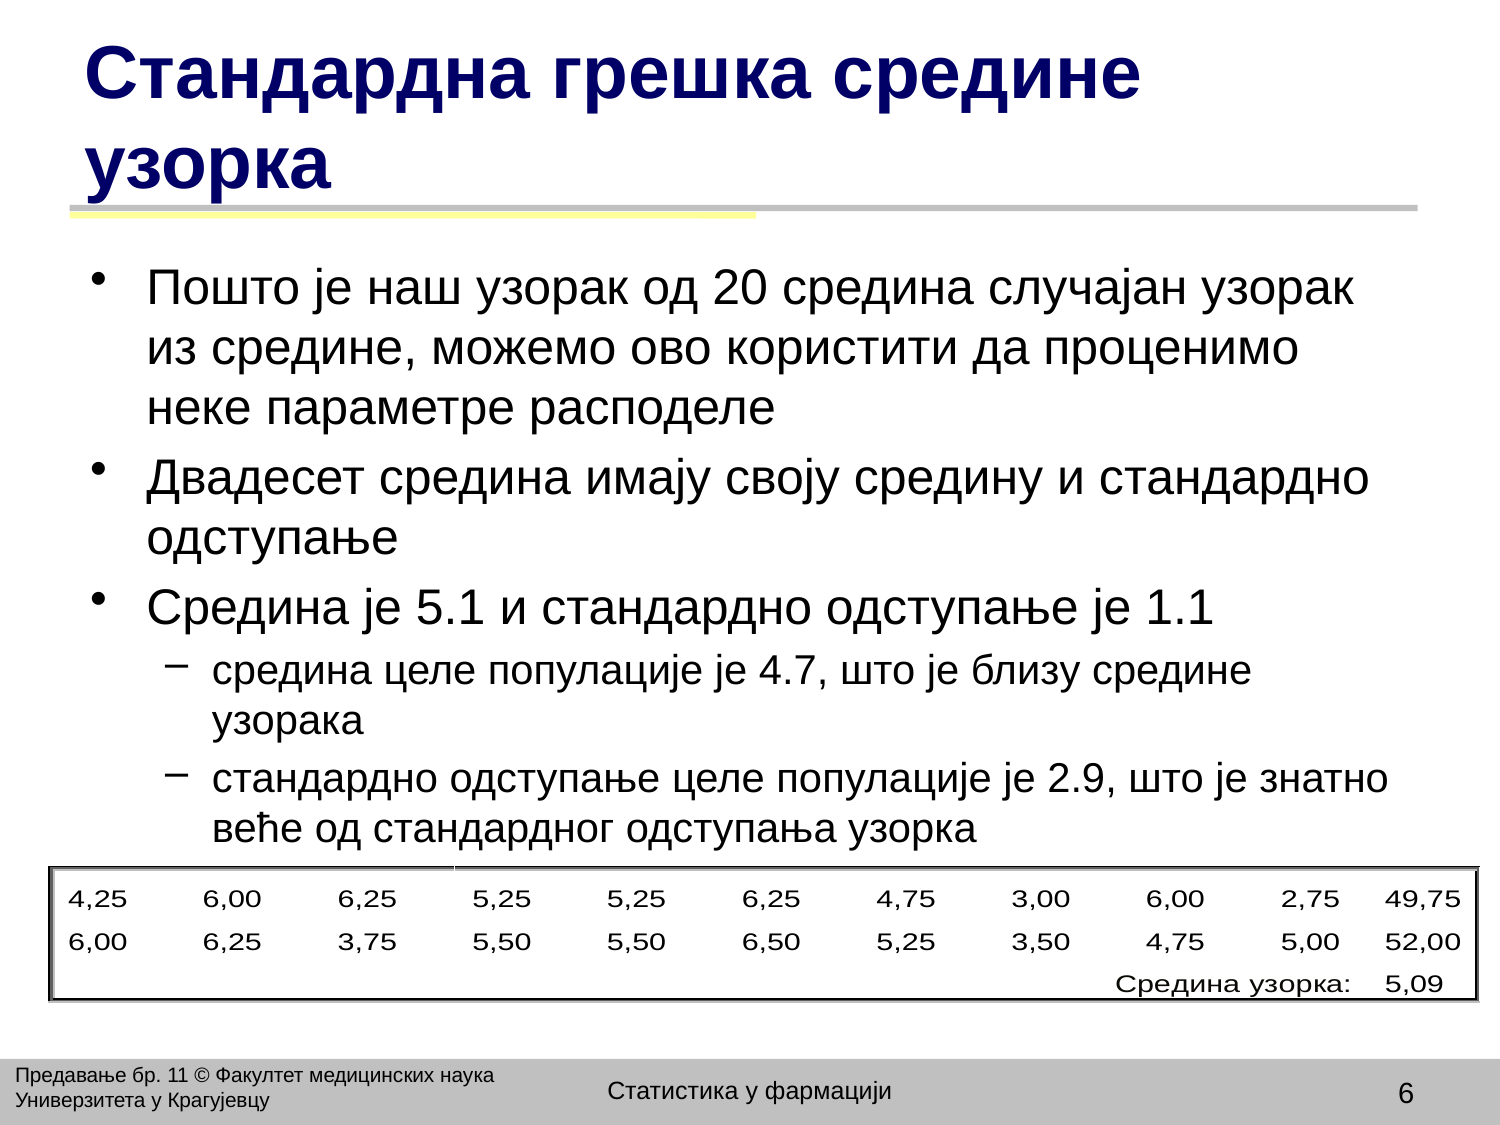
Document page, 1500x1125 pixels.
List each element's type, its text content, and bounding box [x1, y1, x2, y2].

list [47, 865, 1481, 1046]
title Стандардна грешка средине узорка [69, 19, 1426, 208]
slide_number 6 [1079, 1066, 1430, 1125]
list Пошто је наш узорак од 20 средина случајан узорак из средине, можемо ово користити да проценимо неке параметре расподеле Двадесет средина имају своју средину и стандардно одступање Средина је 5.1 и стандардно одступање је 1.1 средина целе популације је 4.7, што је близу средине узорака стандардно одступање целе популације је 2.9, што је знатно веће од стандардног одступања узорка [74, 246, 1416, 864]
footer Статистика у фармацији [512, 1066, 988, 1125]
slide_number Предавање бр. 11 © Факултет медицинских наука Универзитета у Крагујевцу [0, 1053, 622, 1108]
